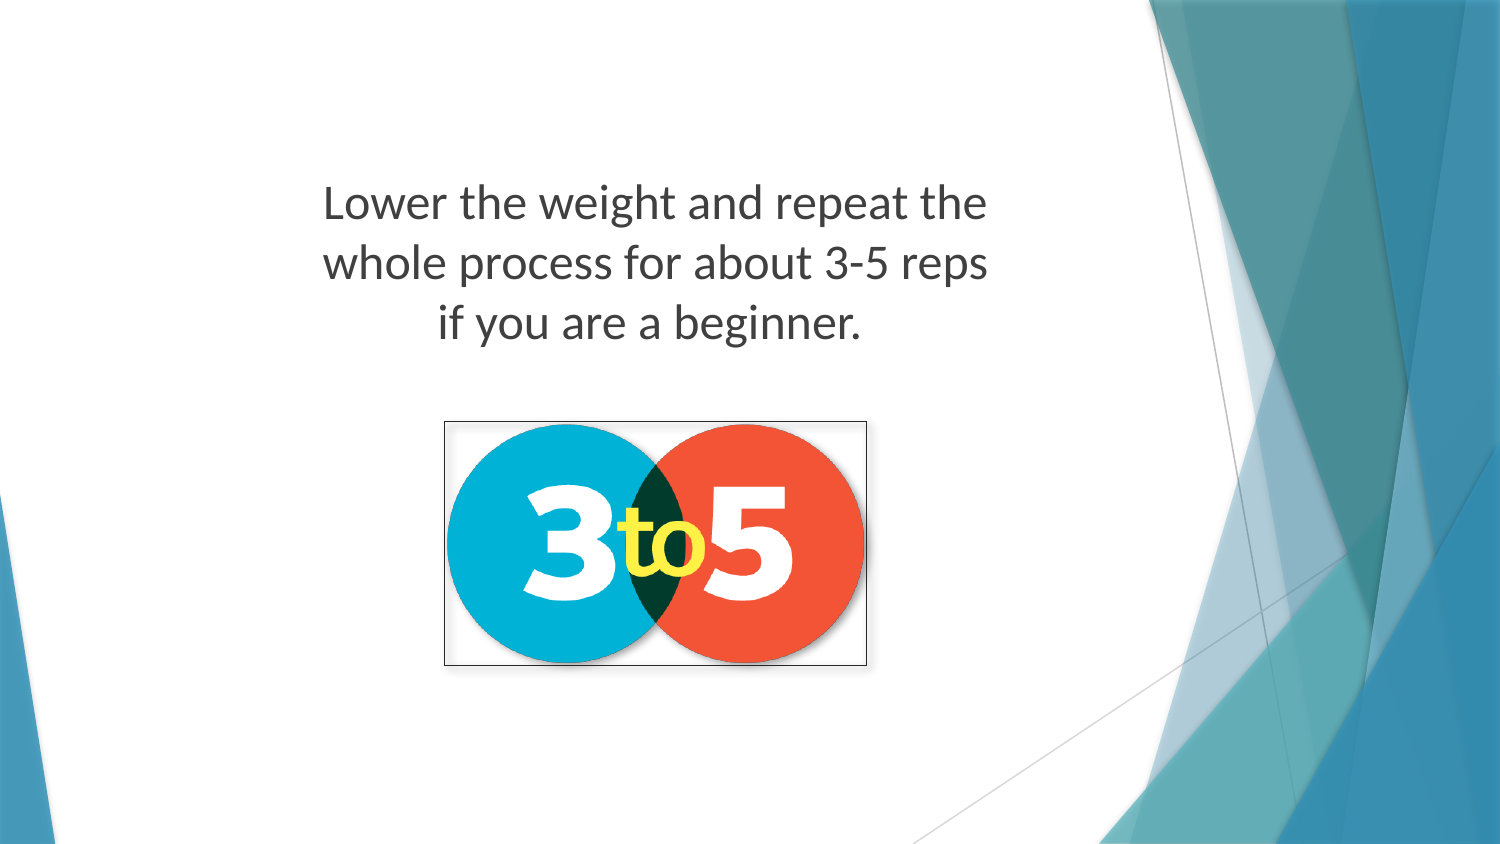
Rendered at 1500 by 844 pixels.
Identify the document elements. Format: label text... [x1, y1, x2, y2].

list Lower the weight and repeat the whole process for about 3-5 reps if you are a beginner. [301, 161, 1010, 387]
picture [443, 421, 868, 667]
